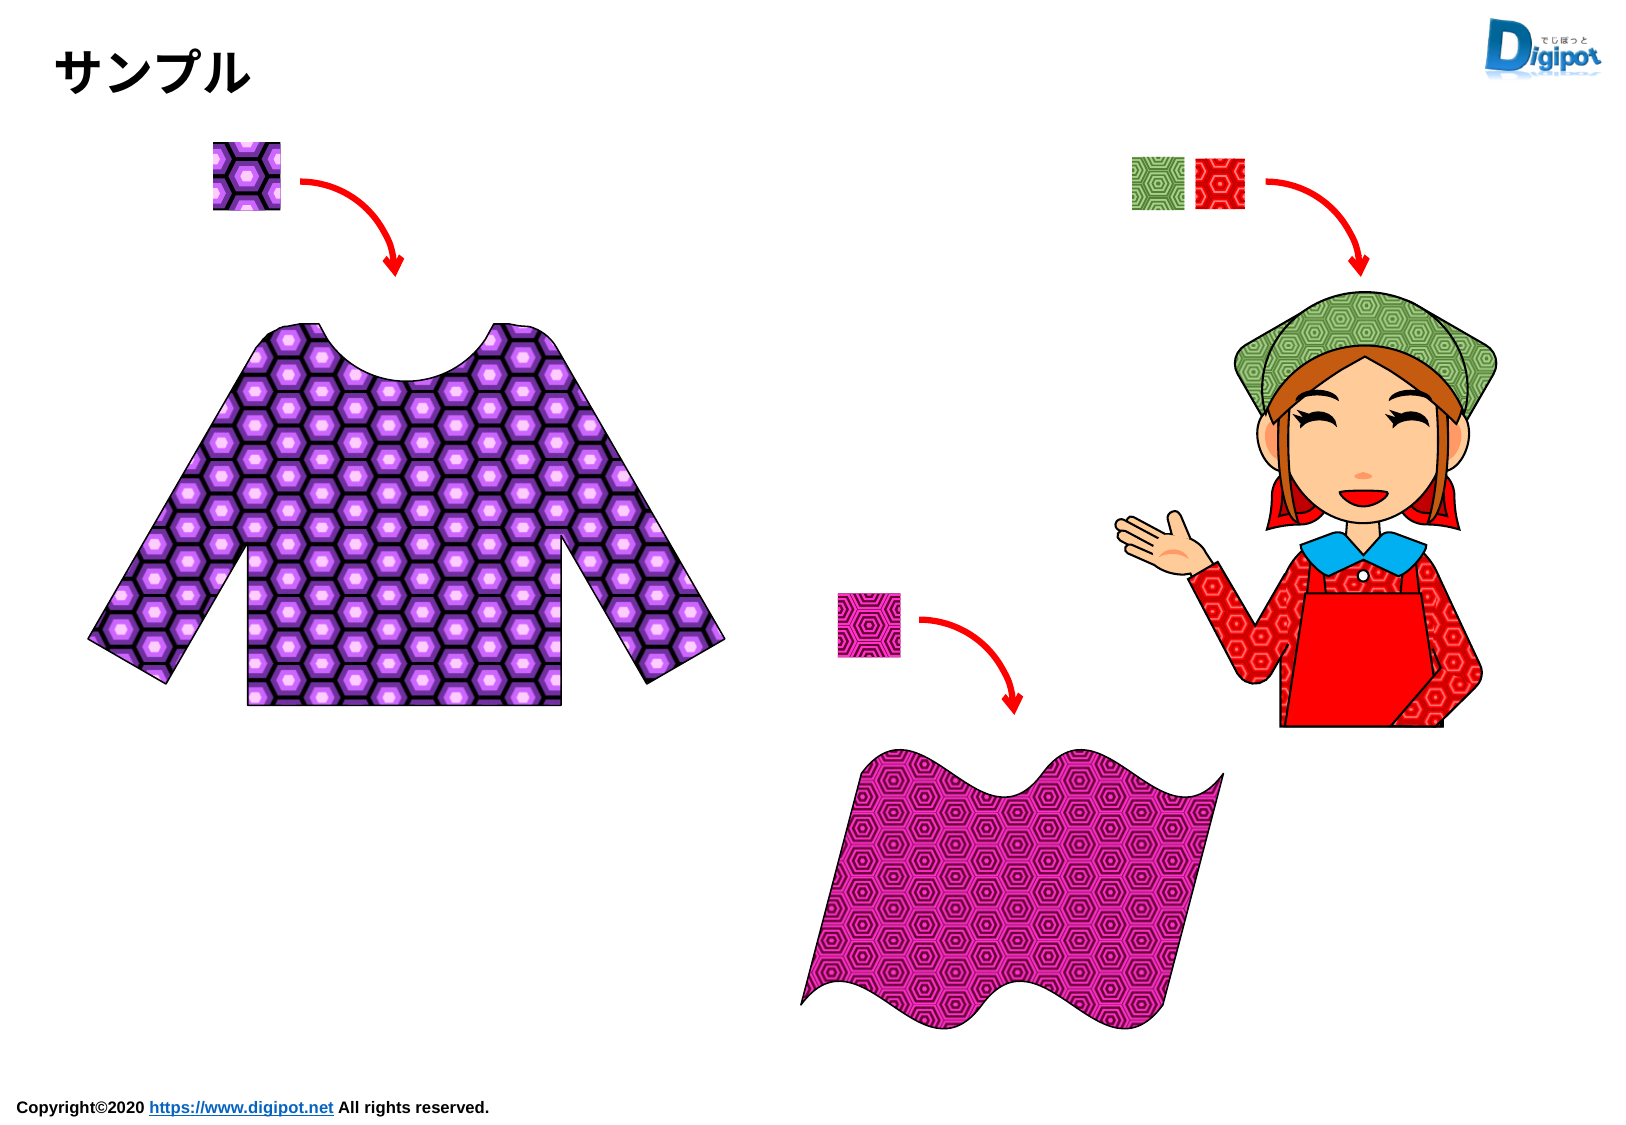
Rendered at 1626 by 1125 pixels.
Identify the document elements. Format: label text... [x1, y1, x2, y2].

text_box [1195, 158, 1245, 210]
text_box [837, 593, 901, 658]
text_box [1265, 181, 1368, 277]
text_box サンプル [38, 34, 267, 109]
text_box [87, 323, 725, 706]
text_box [300, 181, 402, 277]
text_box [213, 142, 281, 211]
picture [1485, 18, 1602, 82]
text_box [1132, 156, 1185, 211]
text_box [919, 619, 1021, 715]
picture [1481, 345, 1495, 391]
text_box [800, 749, 1224, 1029]
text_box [1130, 291, 1481, 727]
